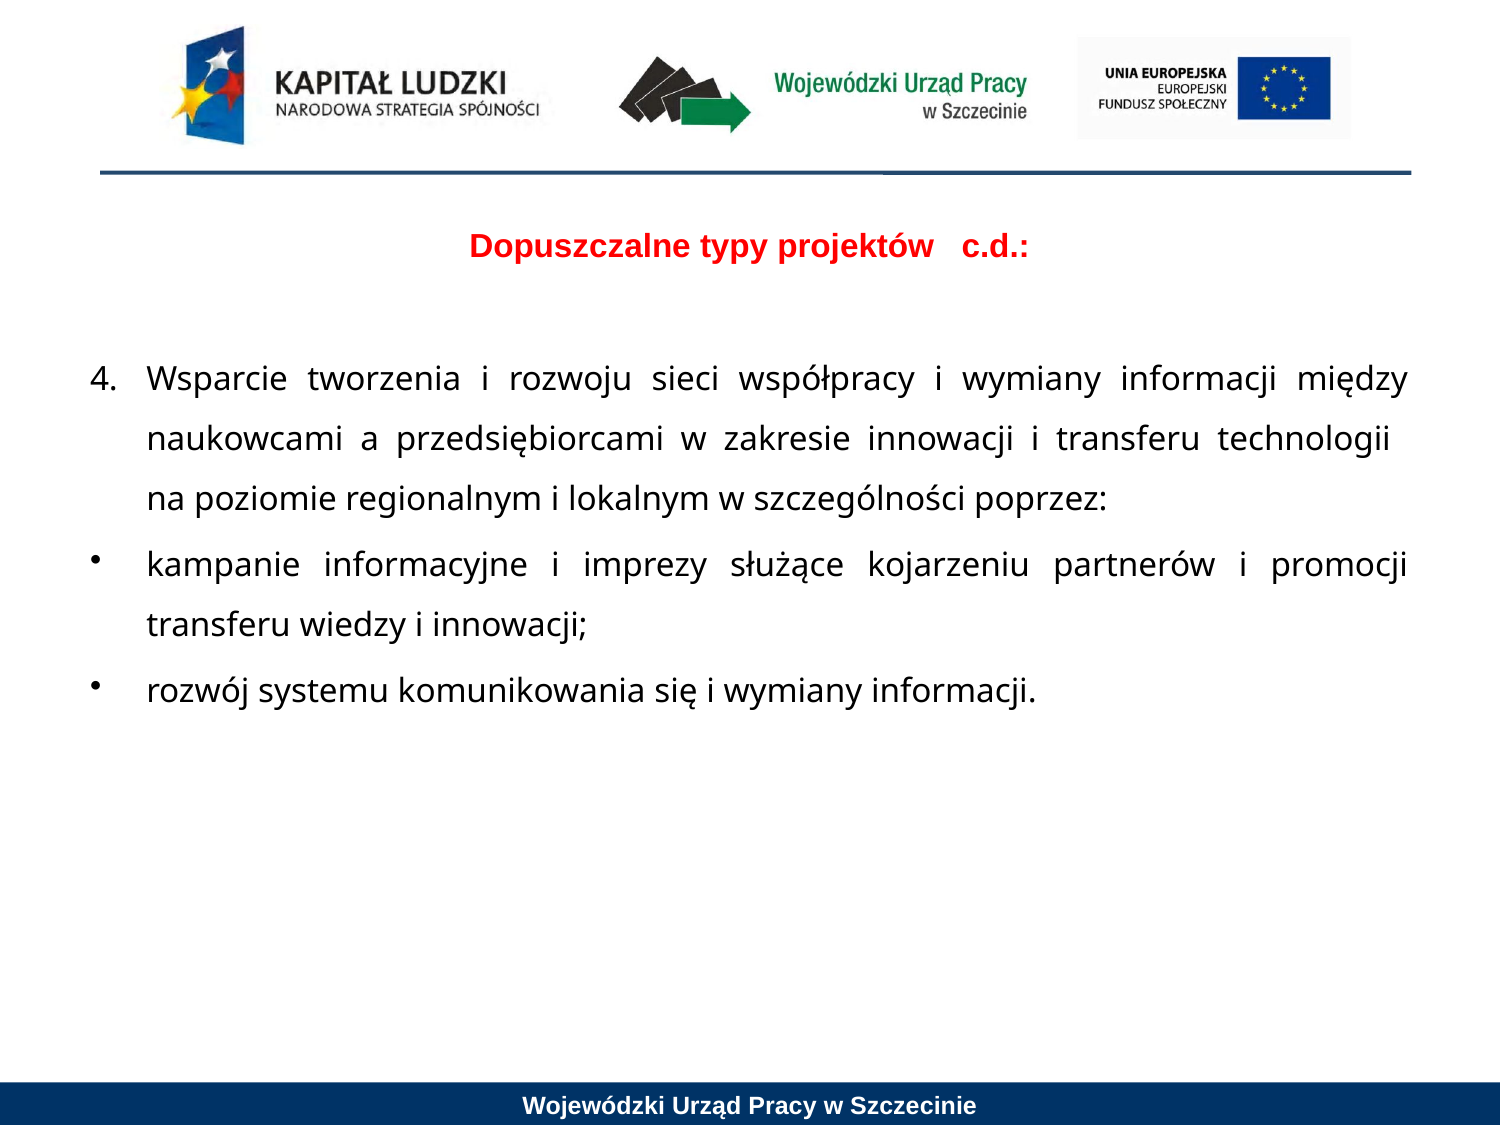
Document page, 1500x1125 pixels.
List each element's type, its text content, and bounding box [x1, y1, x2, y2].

list Dopuszczalne typy projektów c.d.: Wsparcie tworzenia i rozwoju sieci współpracy i wymiany informacji między naukowcami a przedsiębiorcami w zakresie innowacji i transferu technologii na poziomie regionalnym i lokalnym w szczególności poprzez: kampanie informacyjne i imprezy służące kojarzeniu partnerów i promocji transferu wiedzy i innowacji; rozwój systemu komunikowania się i wymiany informacji. [74, 196, 1426, 1006]
picture [159, 24, 1353, 149]
